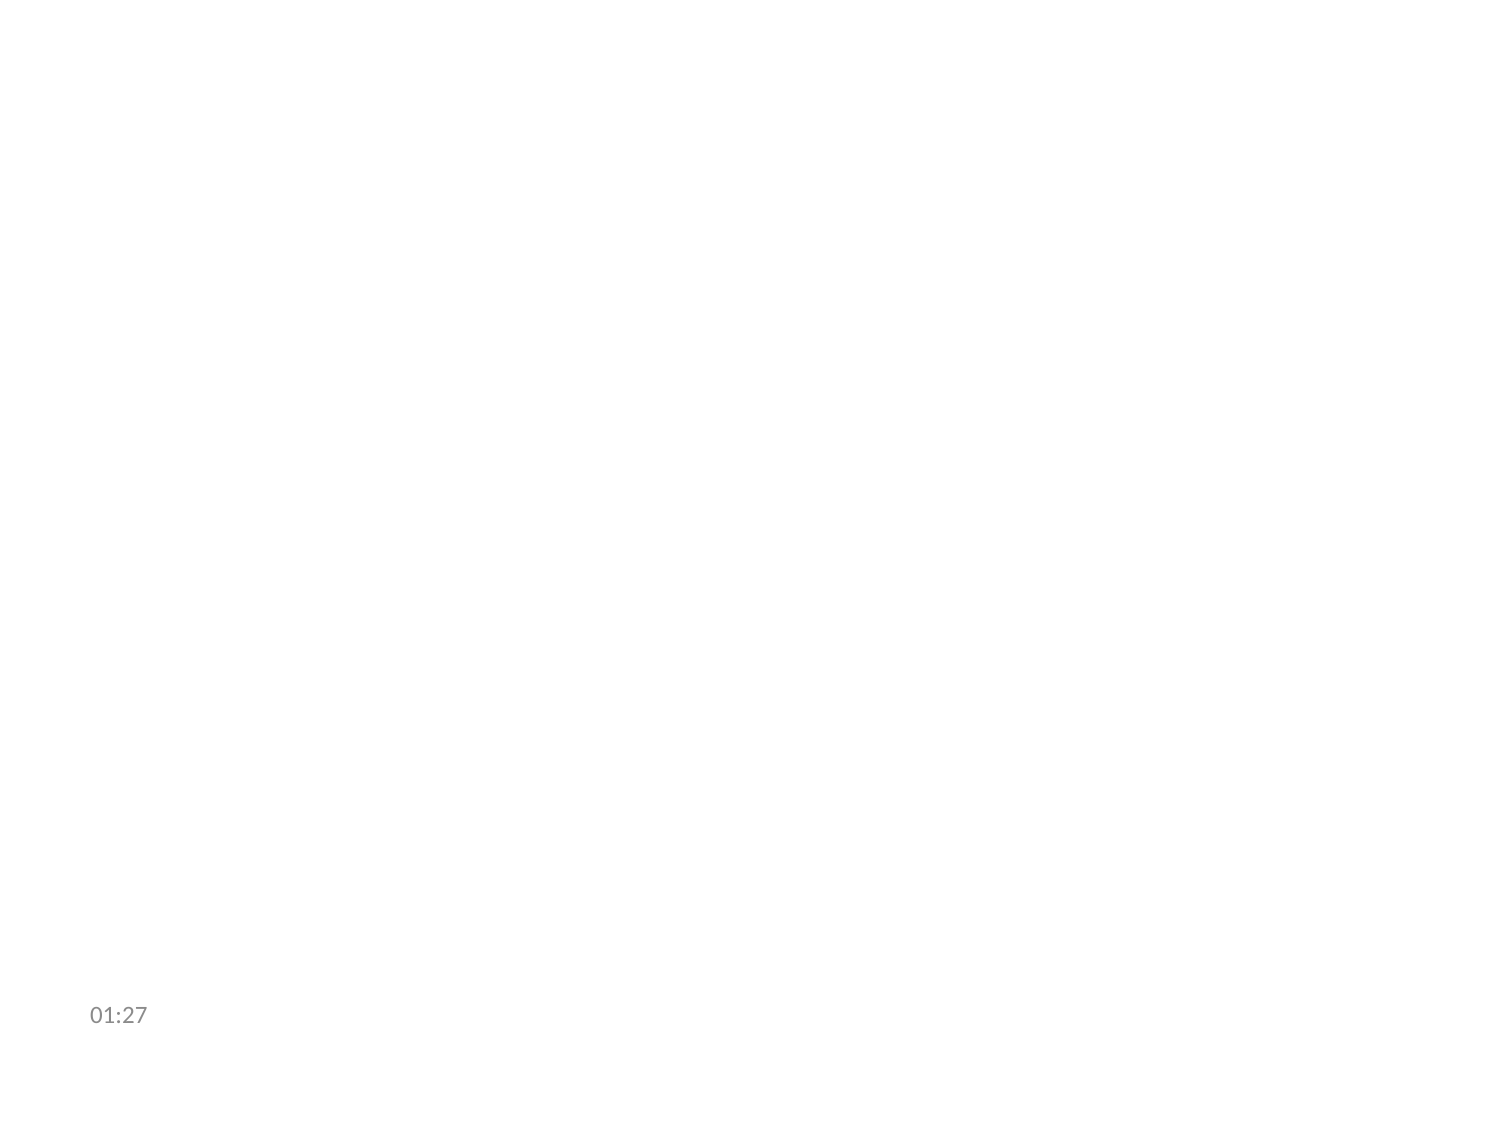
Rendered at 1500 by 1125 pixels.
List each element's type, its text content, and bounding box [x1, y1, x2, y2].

text_box 15:35 [75, 983, 425, 1044]
